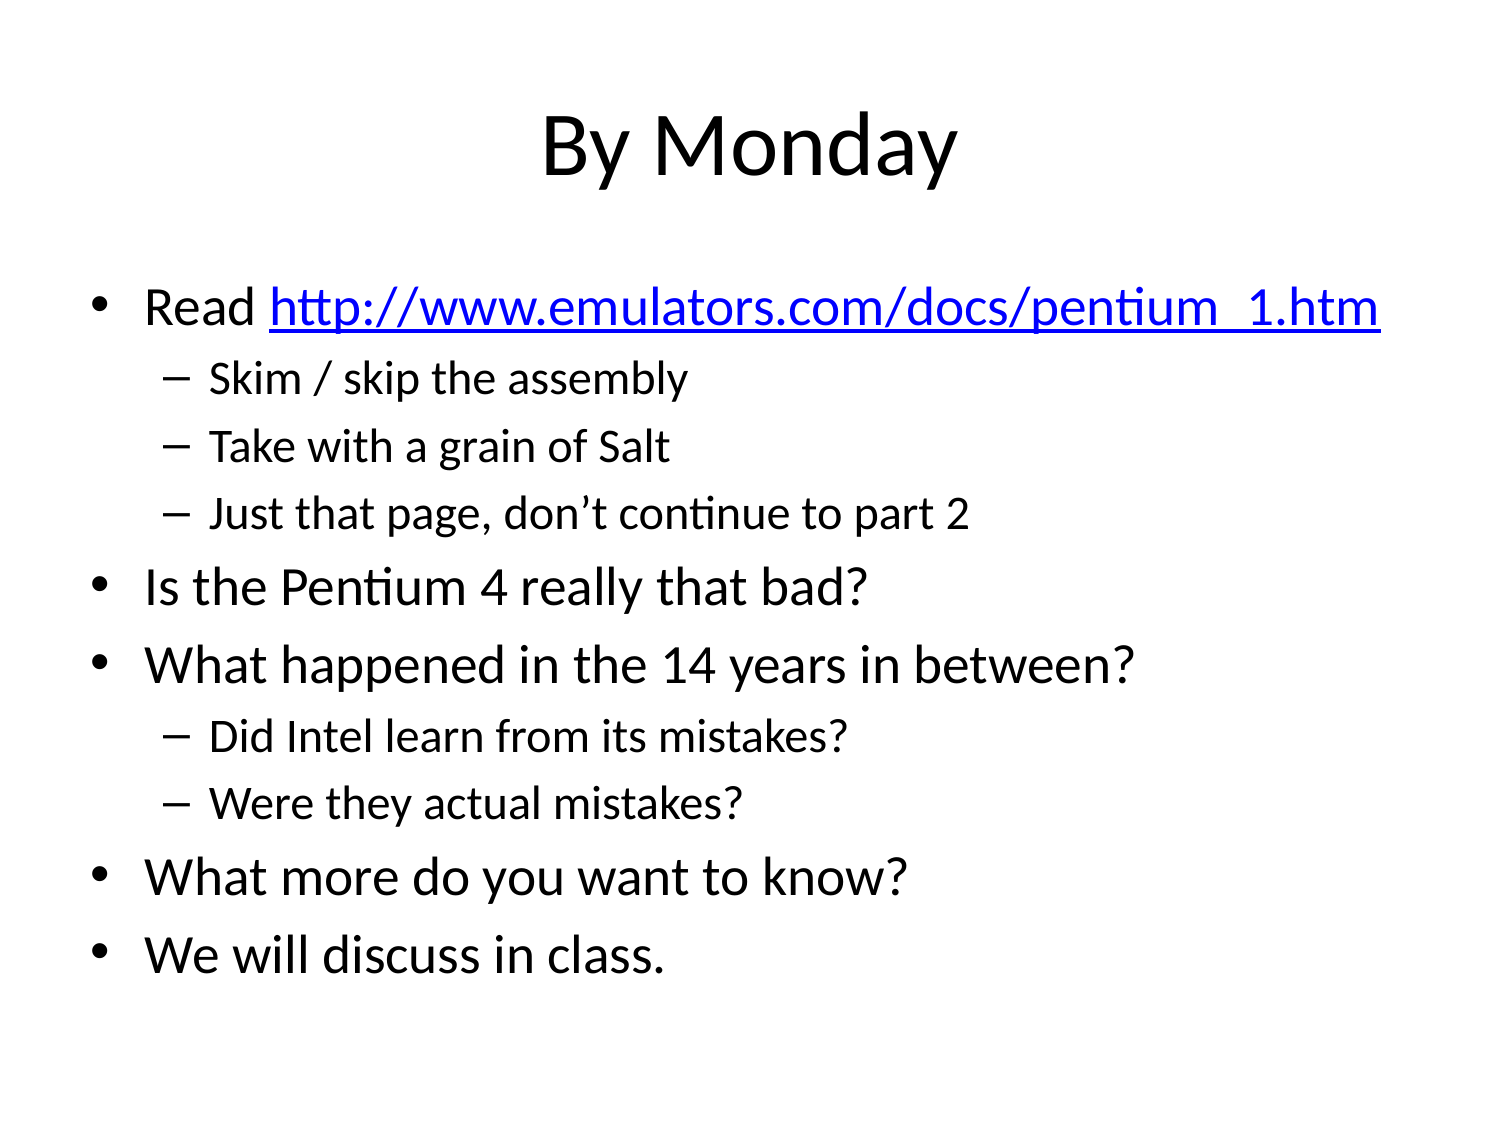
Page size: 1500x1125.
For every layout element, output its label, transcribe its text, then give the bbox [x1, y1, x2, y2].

list Read http://www.emulators.com/docs/pentium_1.htm Skim / skip the assembly Take with a grain of Salt Just that page, don’t continue to part 2 Is the Pentium 4 really that bad? What happened in the 14 years in between? Did Intel learn from its mistakes? Were they actual mistakes? What more do you want to know? We will discuss in class. [75, 262, 1425, 1005]
title By Monday [75, 45, 1425, 233]
